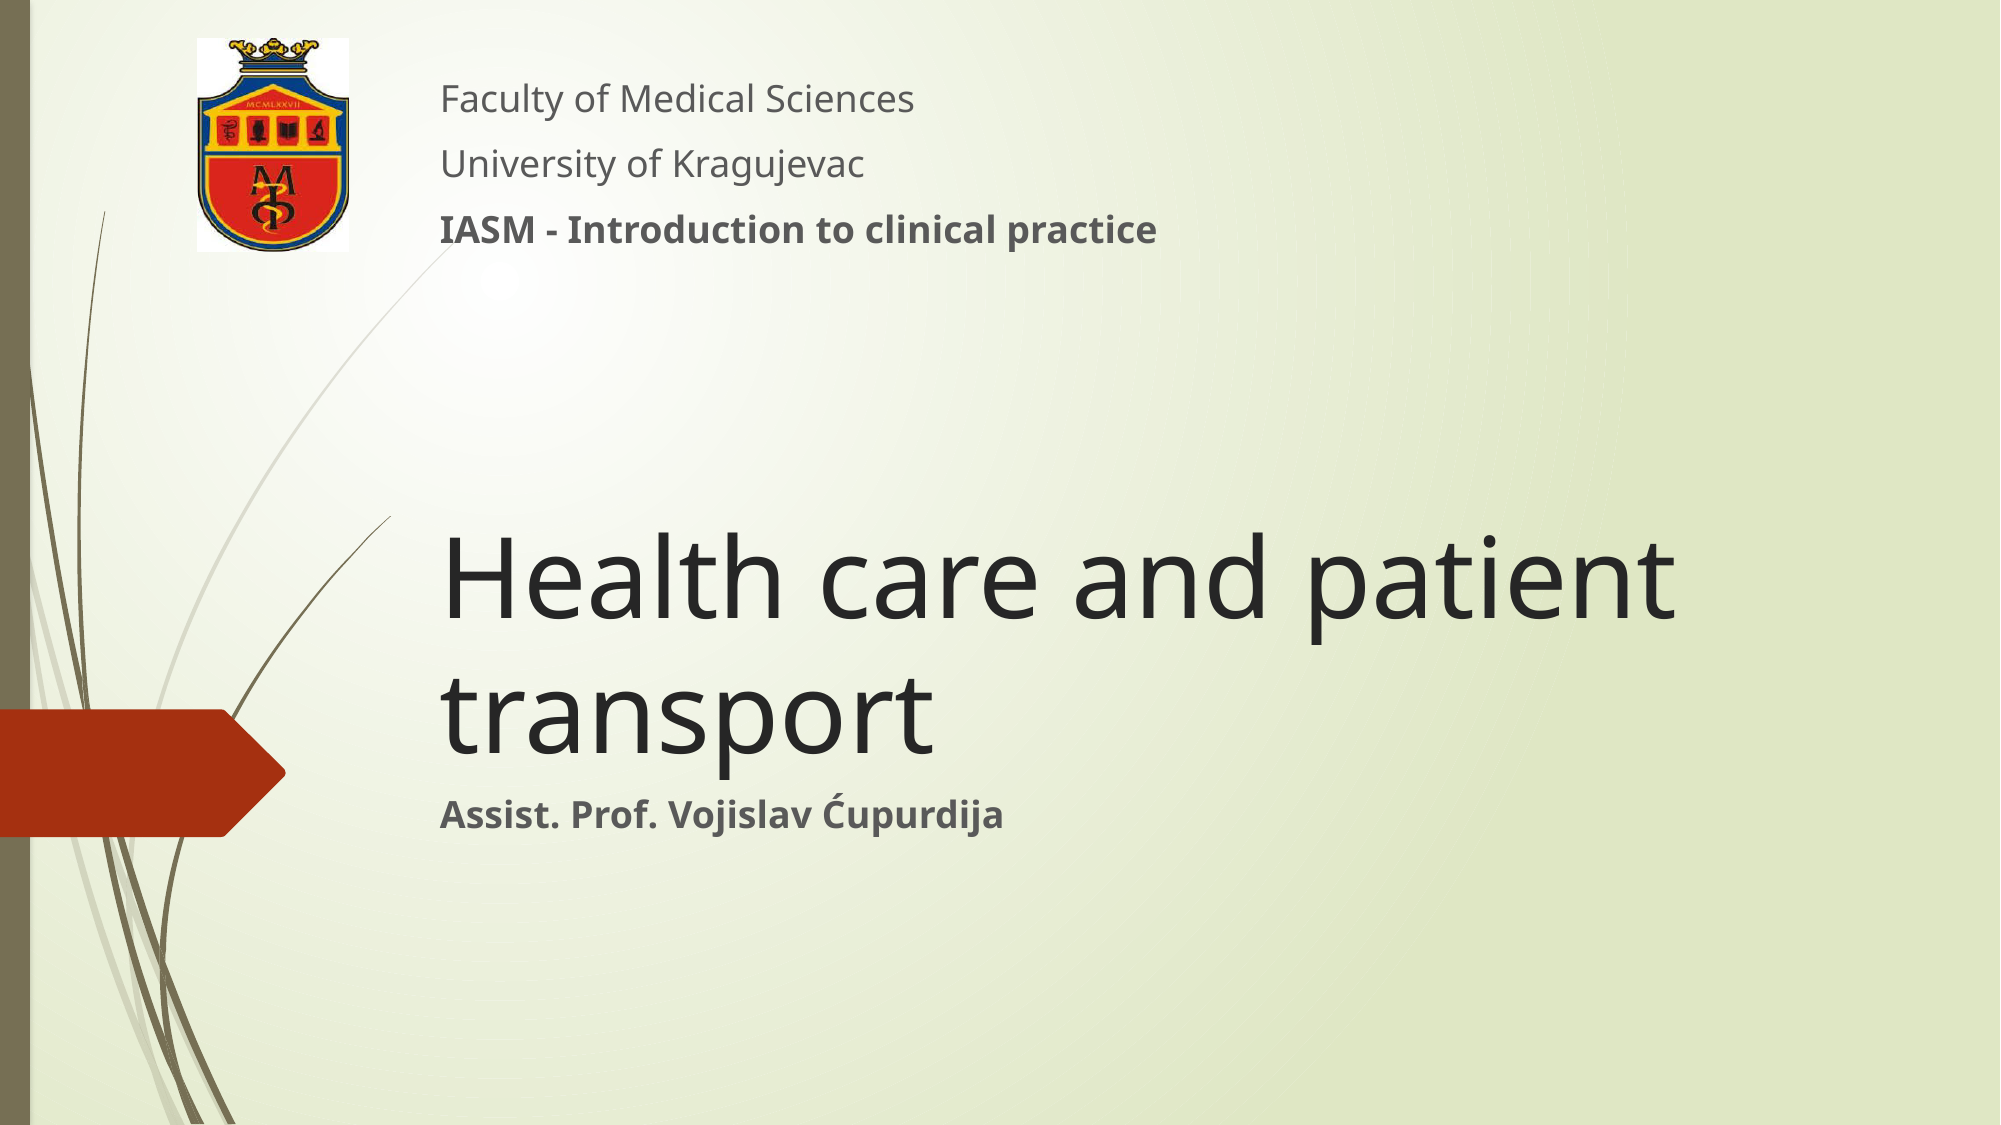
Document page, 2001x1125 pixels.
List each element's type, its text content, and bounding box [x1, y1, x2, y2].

text_box Faculty of Medical Sciences University of Kragujevac IASM - Introduction to clinical practice [424, 67, 1888, 316]
subtitle Assist. Prof. Vojislav Ćupurdija [424, 783, 1888, 969]
title Health care and patient transport [424, 412, 1888, 783]
picture [197, 38, 349, 253]
